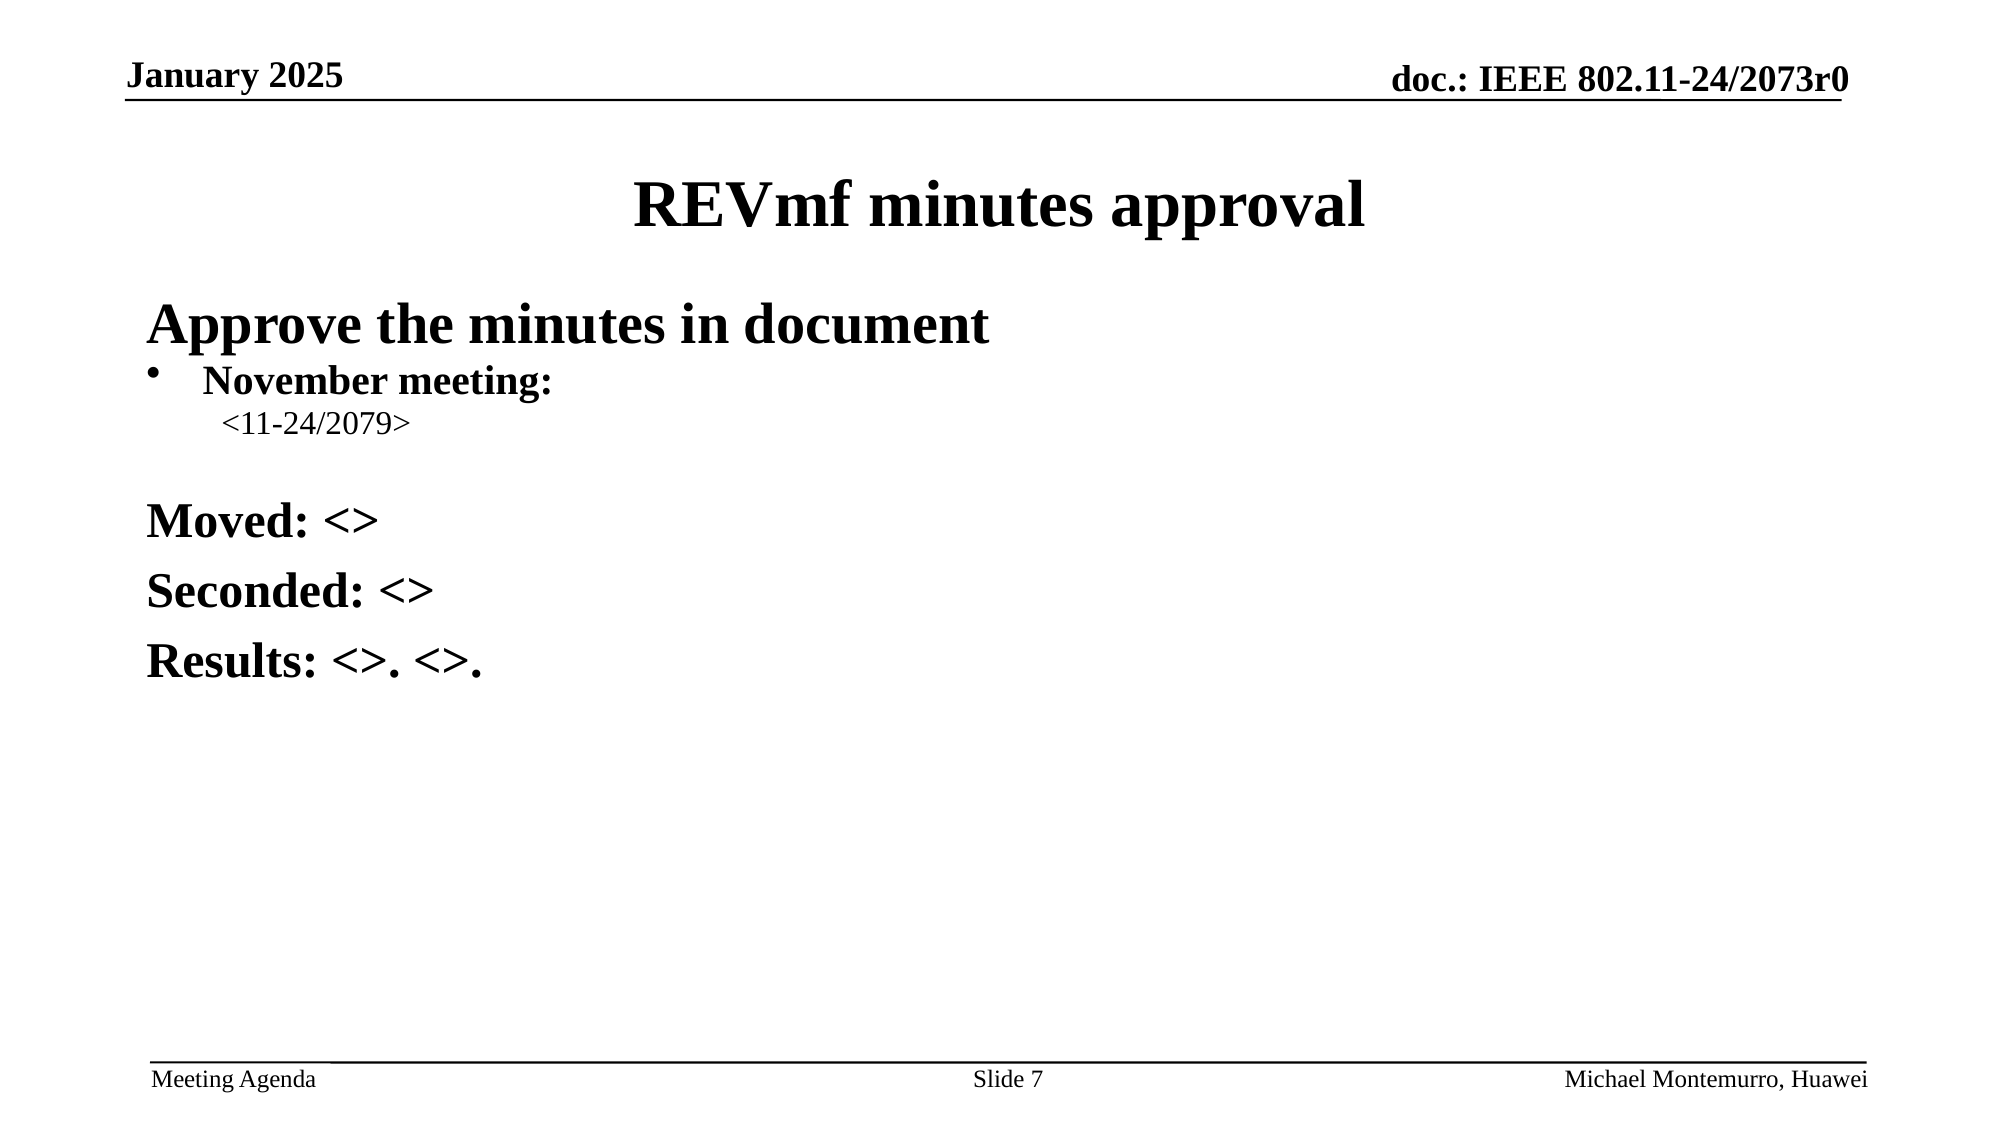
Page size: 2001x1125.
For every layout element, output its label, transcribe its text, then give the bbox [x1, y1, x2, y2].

list Approve the minutes in document November meeting: <11-24/2079> Moved: <> Seconded: <> Results: <>. <>. [131, 290, 1850, 1063]
slide_number Slide 7 [972, 1061, 1045, 1093]
title REVmf minutes approval [150, 112, 1850, 288]
footer Michael Montemurro, Huawei [1266, 1061, 1869, 1093]
